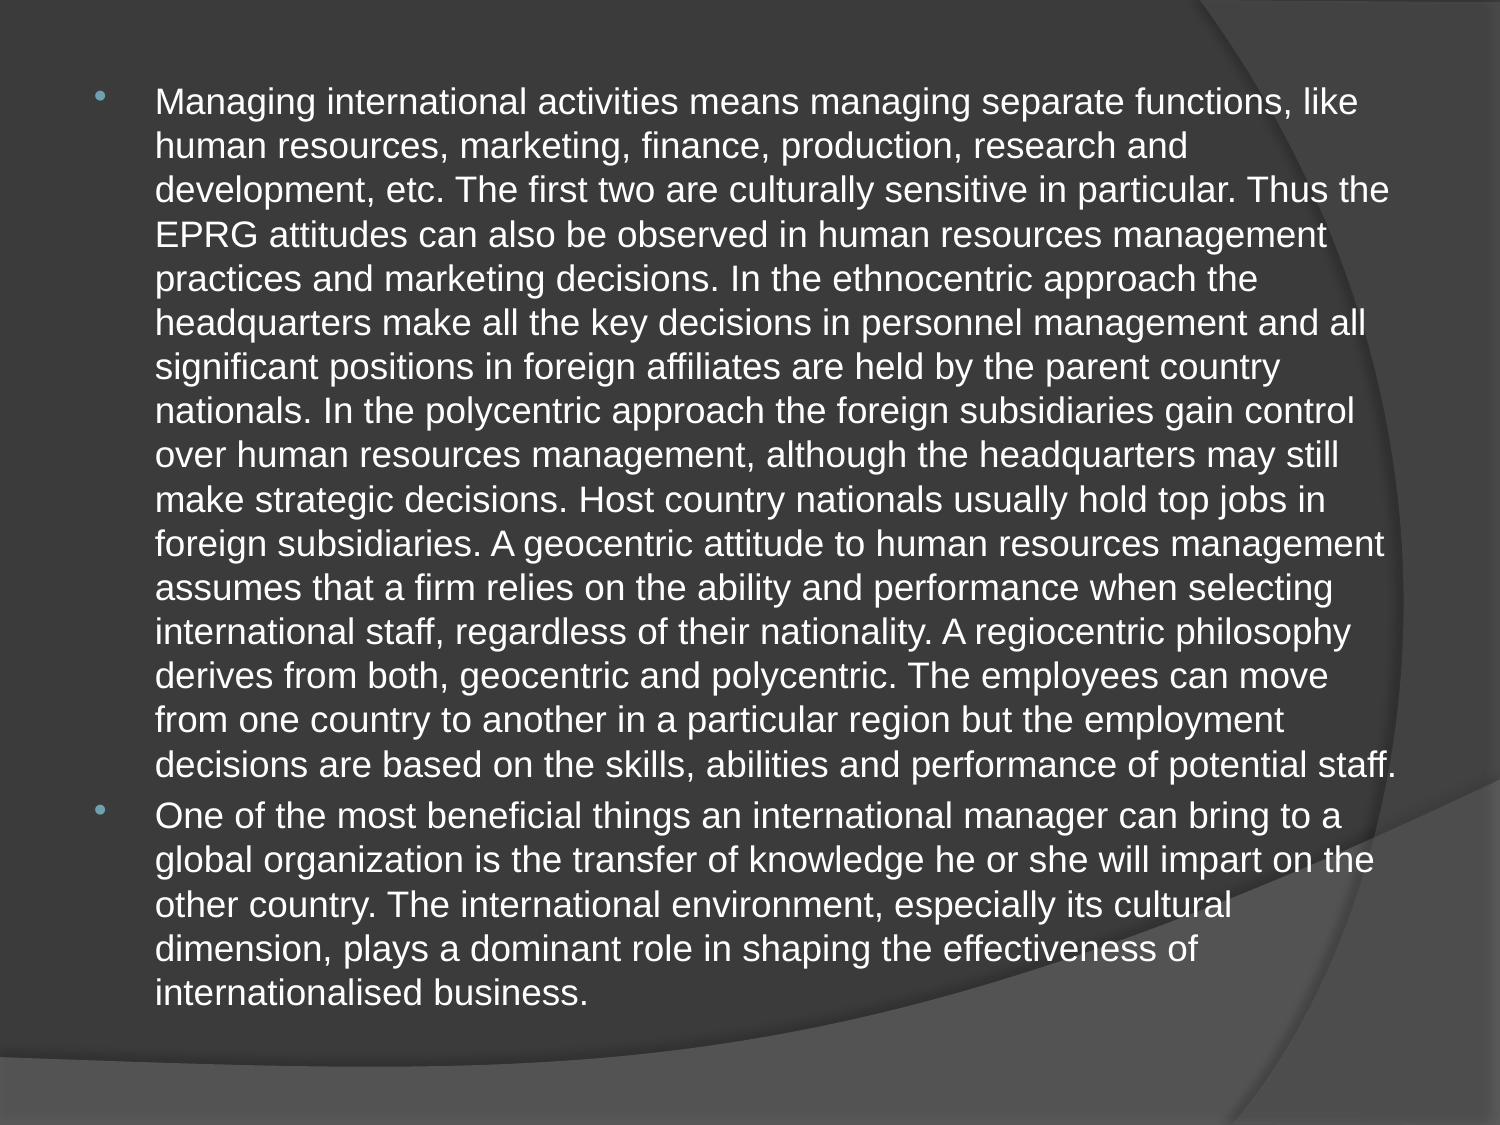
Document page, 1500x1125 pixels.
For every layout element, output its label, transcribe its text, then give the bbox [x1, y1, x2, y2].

list Managing international activities means managing separate functions, like human resources, marketing, finance, production, research and development, etc. The first two are culturally sensitive in particular. Thus the EPRG attitudes can also be observed in human resources management practices and marketing decisions. In the ethnocentric approach the headquarters make all the key decisions in personnel management and all significant positions in foreign affiliates are held by the parent country nationals. In the polycentric approach the foreign subsidiaries gain control over human resources management, although the headquarters may still make strategic decisions. Host country nationals usually hold top jobs in foreign subsidiaries. A geocentric attitude to human resources management assumes that a firm relies on the ability and performance when selecting international staff, regardless of their nationality. A regiocentric philosophy derives from both, geocentric and polycentric. The employees can move from one country to another in a particular region but the employment decisions are based on the skills, abilities and performance of potential staff. One of the most beneficial things an international manager can bring to a global organization is the transfer of knowledge he or she will impart on the other country. The international environment, especially its cultural dimension, plays a dominant role in shaping the effectiveness of internationalised business. [75, 70, 1418, 1067]
